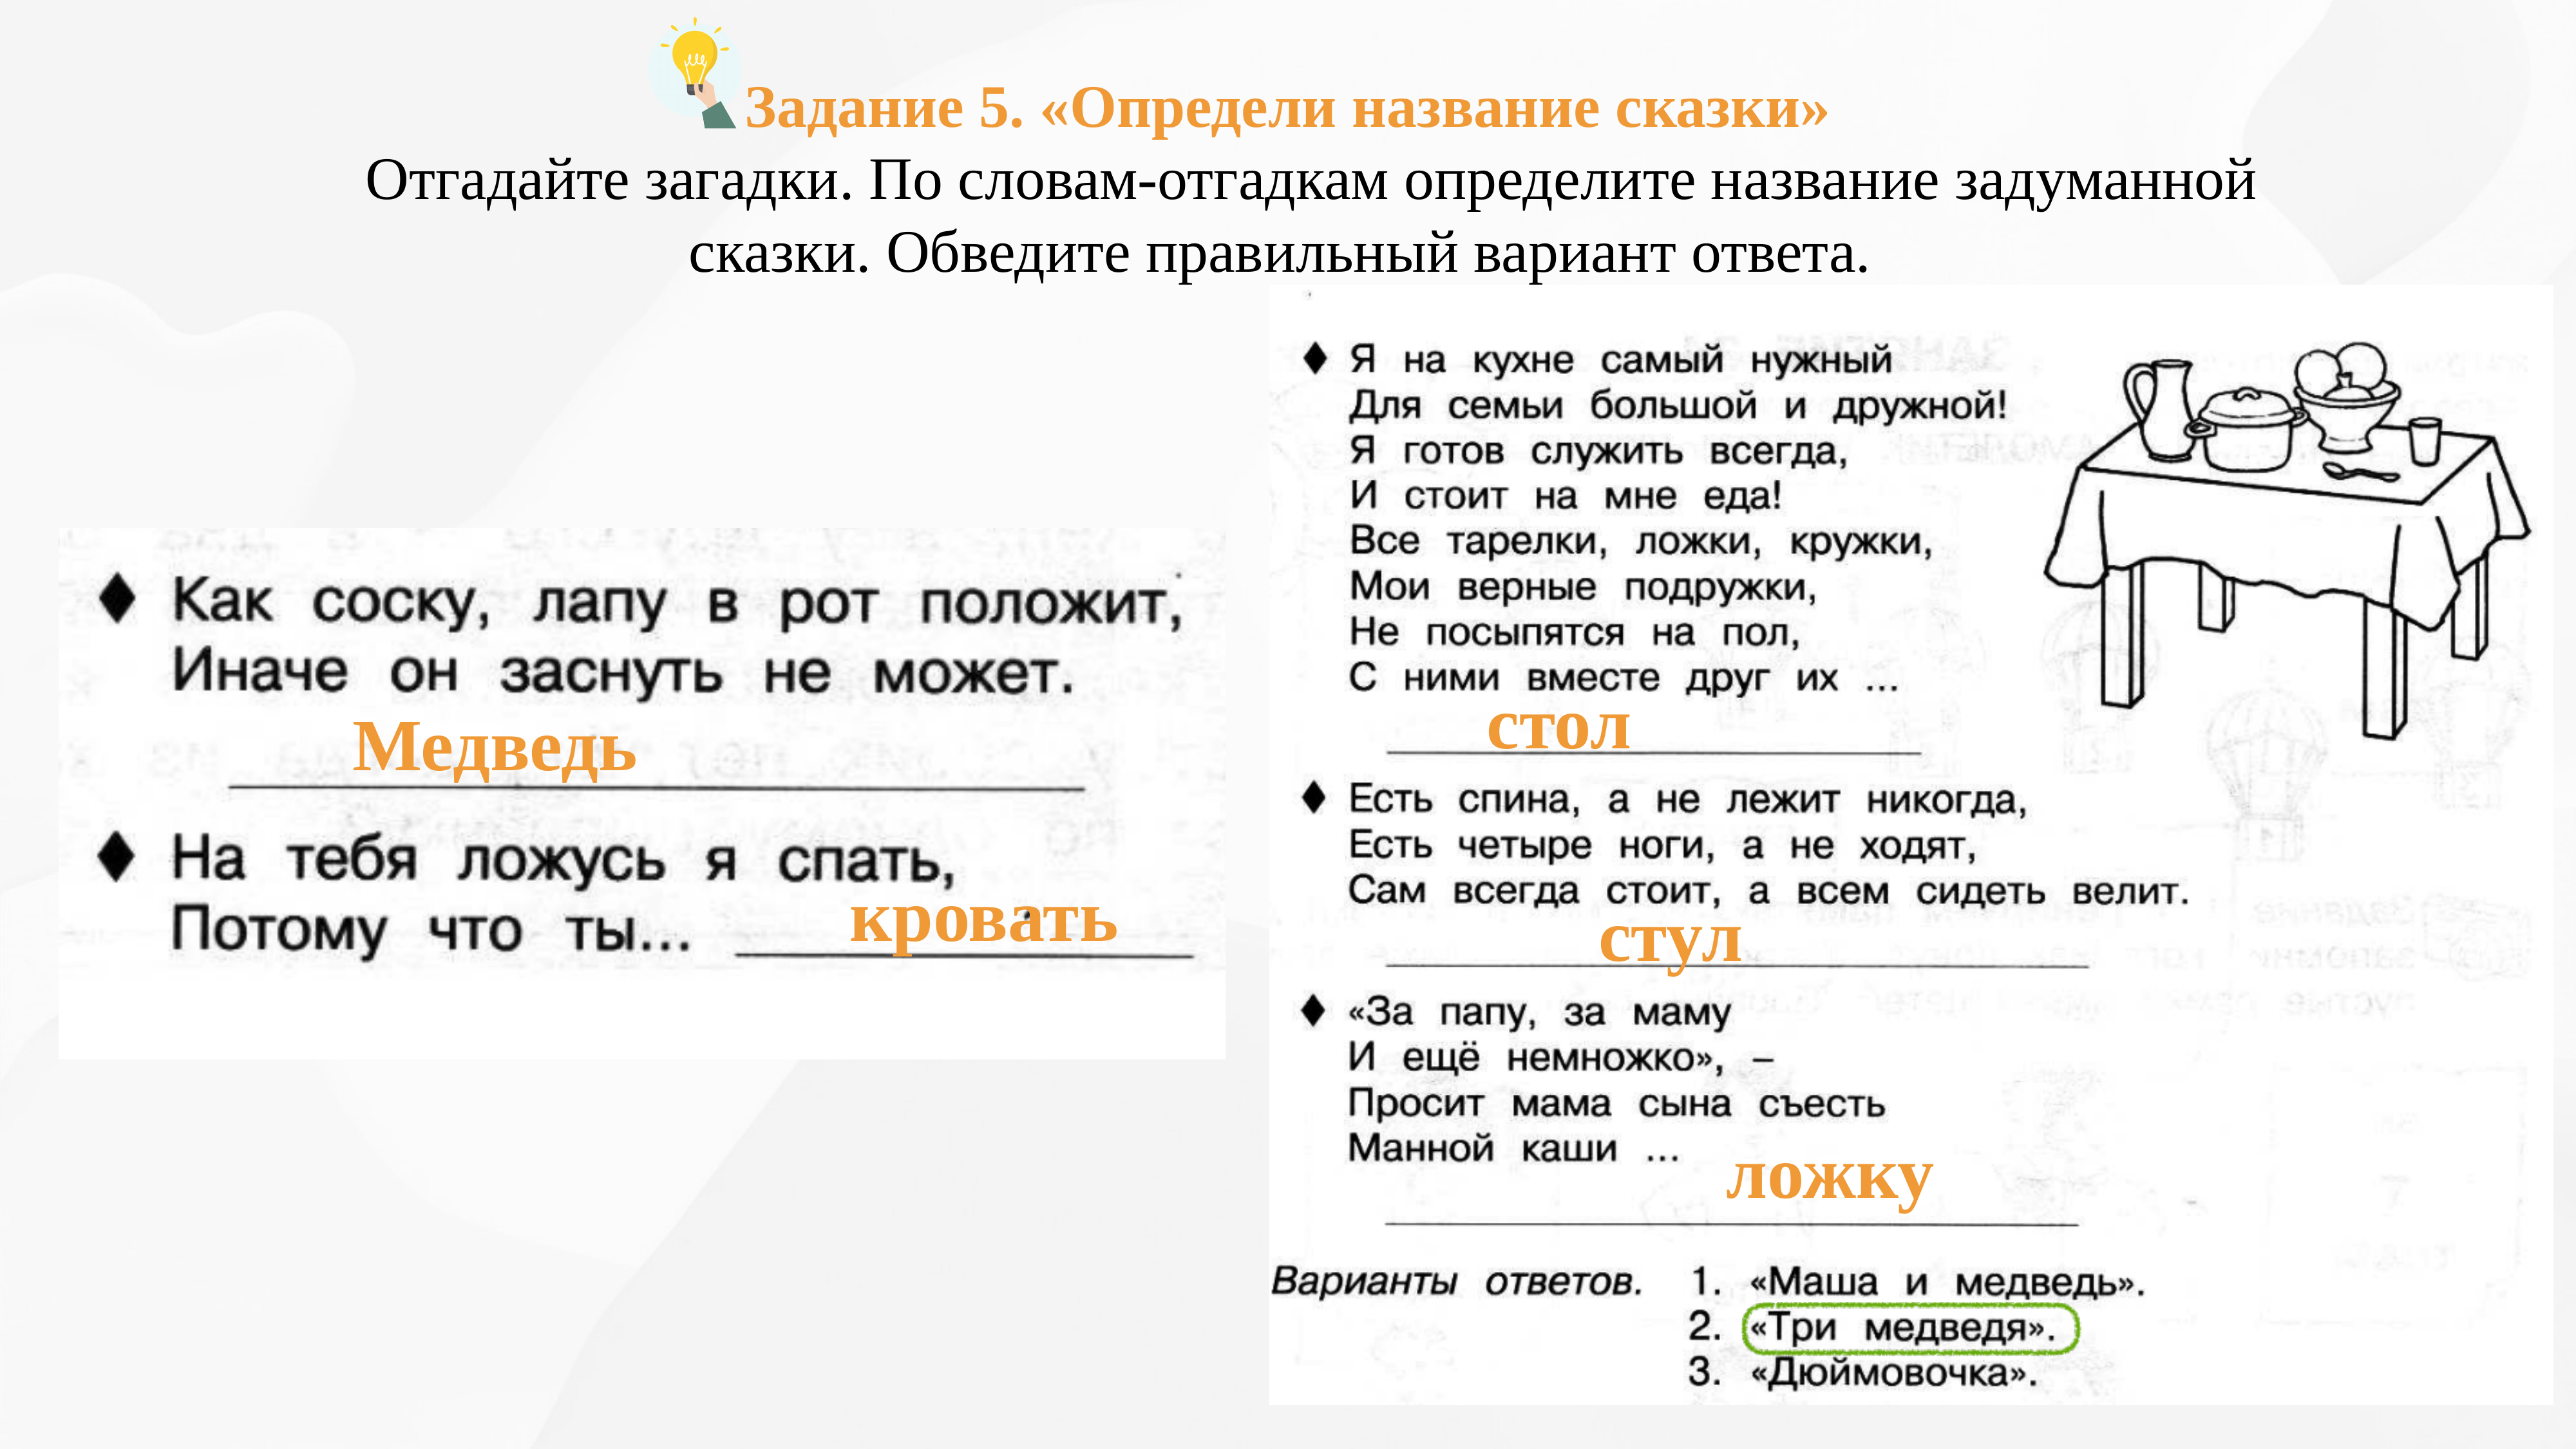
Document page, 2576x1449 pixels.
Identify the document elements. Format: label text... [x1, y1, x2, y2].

picture [0, 0, 2576, 1449]
text_box Задание 5. «Определи название сказки» Отгадайте загадки. По словам-отгадкам определите название задуманной сказки. Обведите правильный вариант ответа. [224, 62, 2352, 289]
